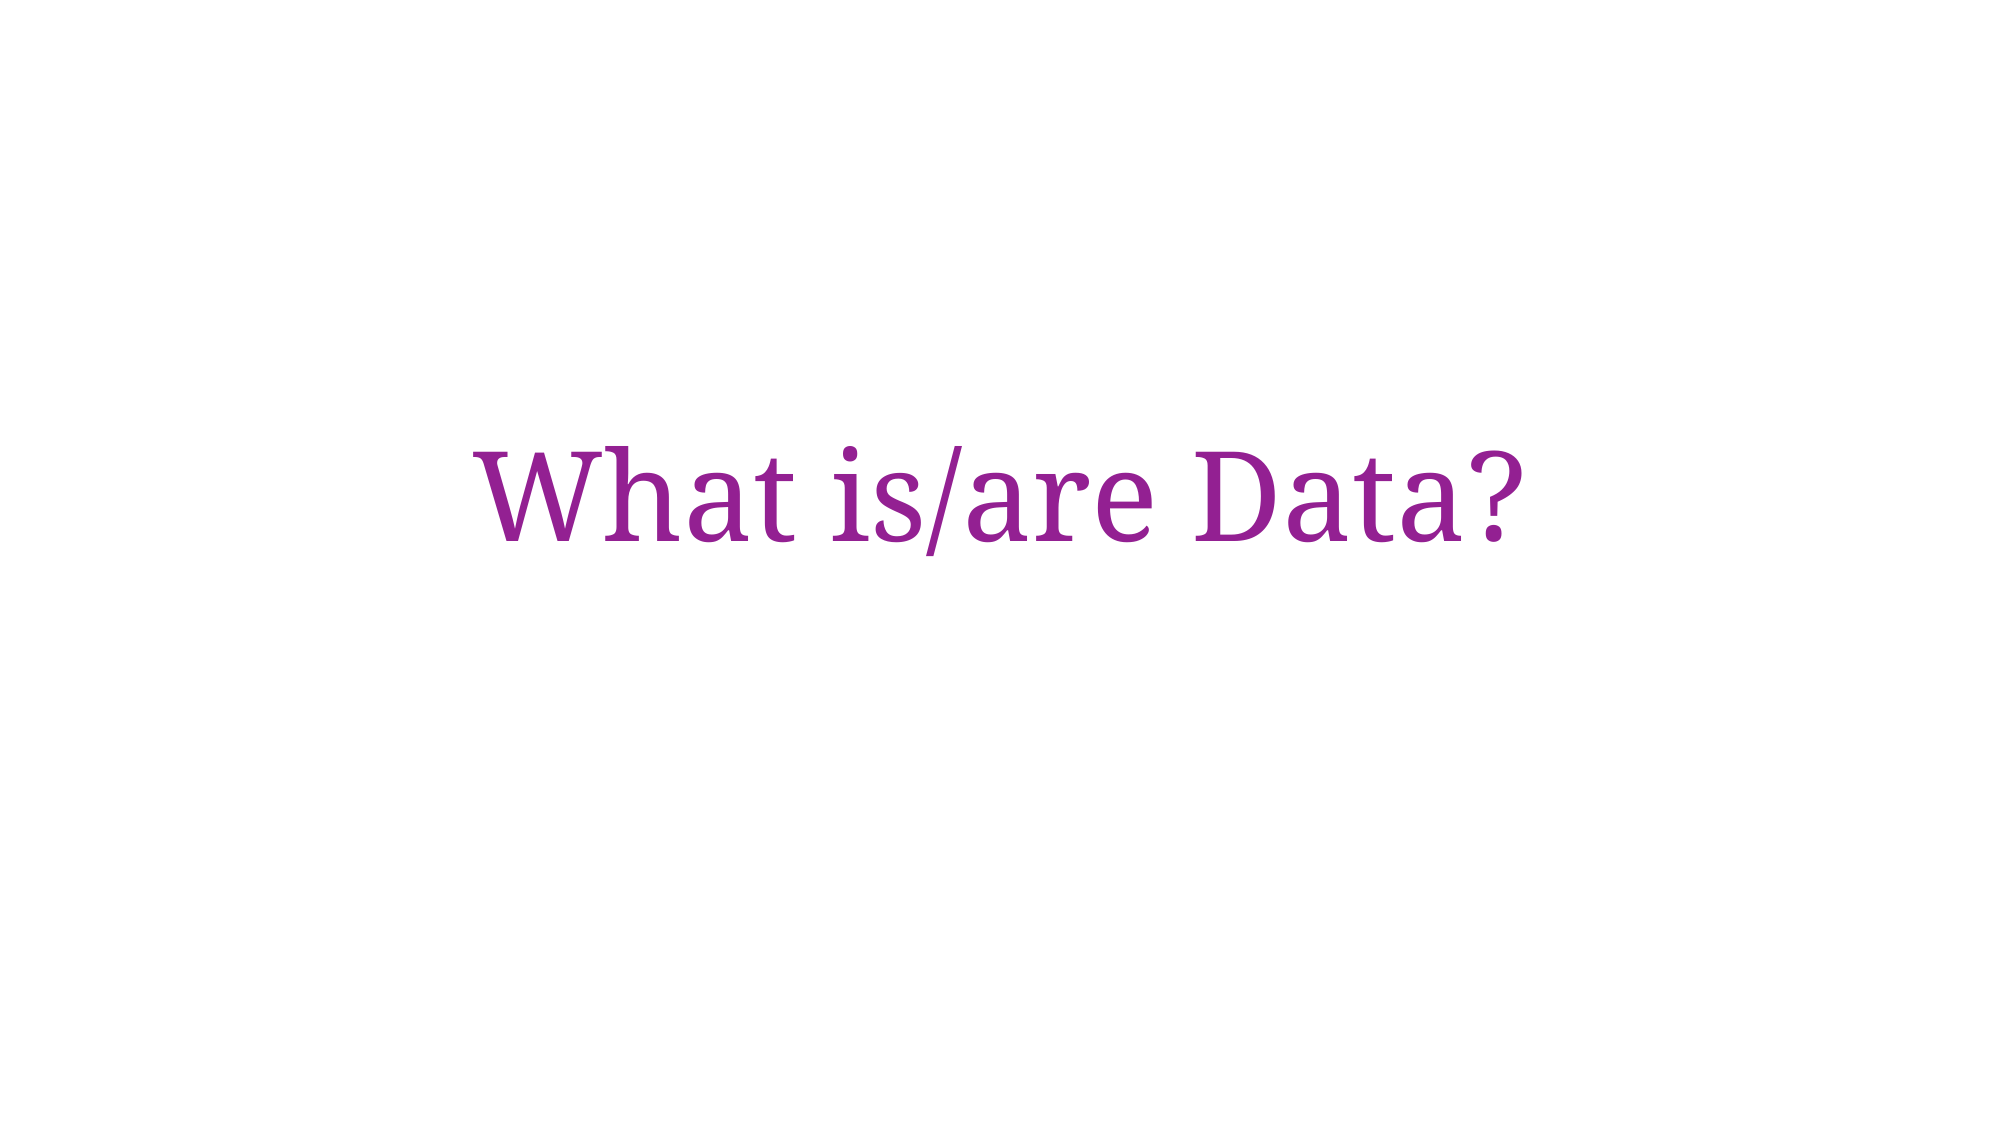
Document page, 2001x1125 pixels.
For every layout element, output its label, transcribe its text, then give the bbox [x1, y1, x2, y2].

title What is/are Data? [249, 184, 1750, 576]
